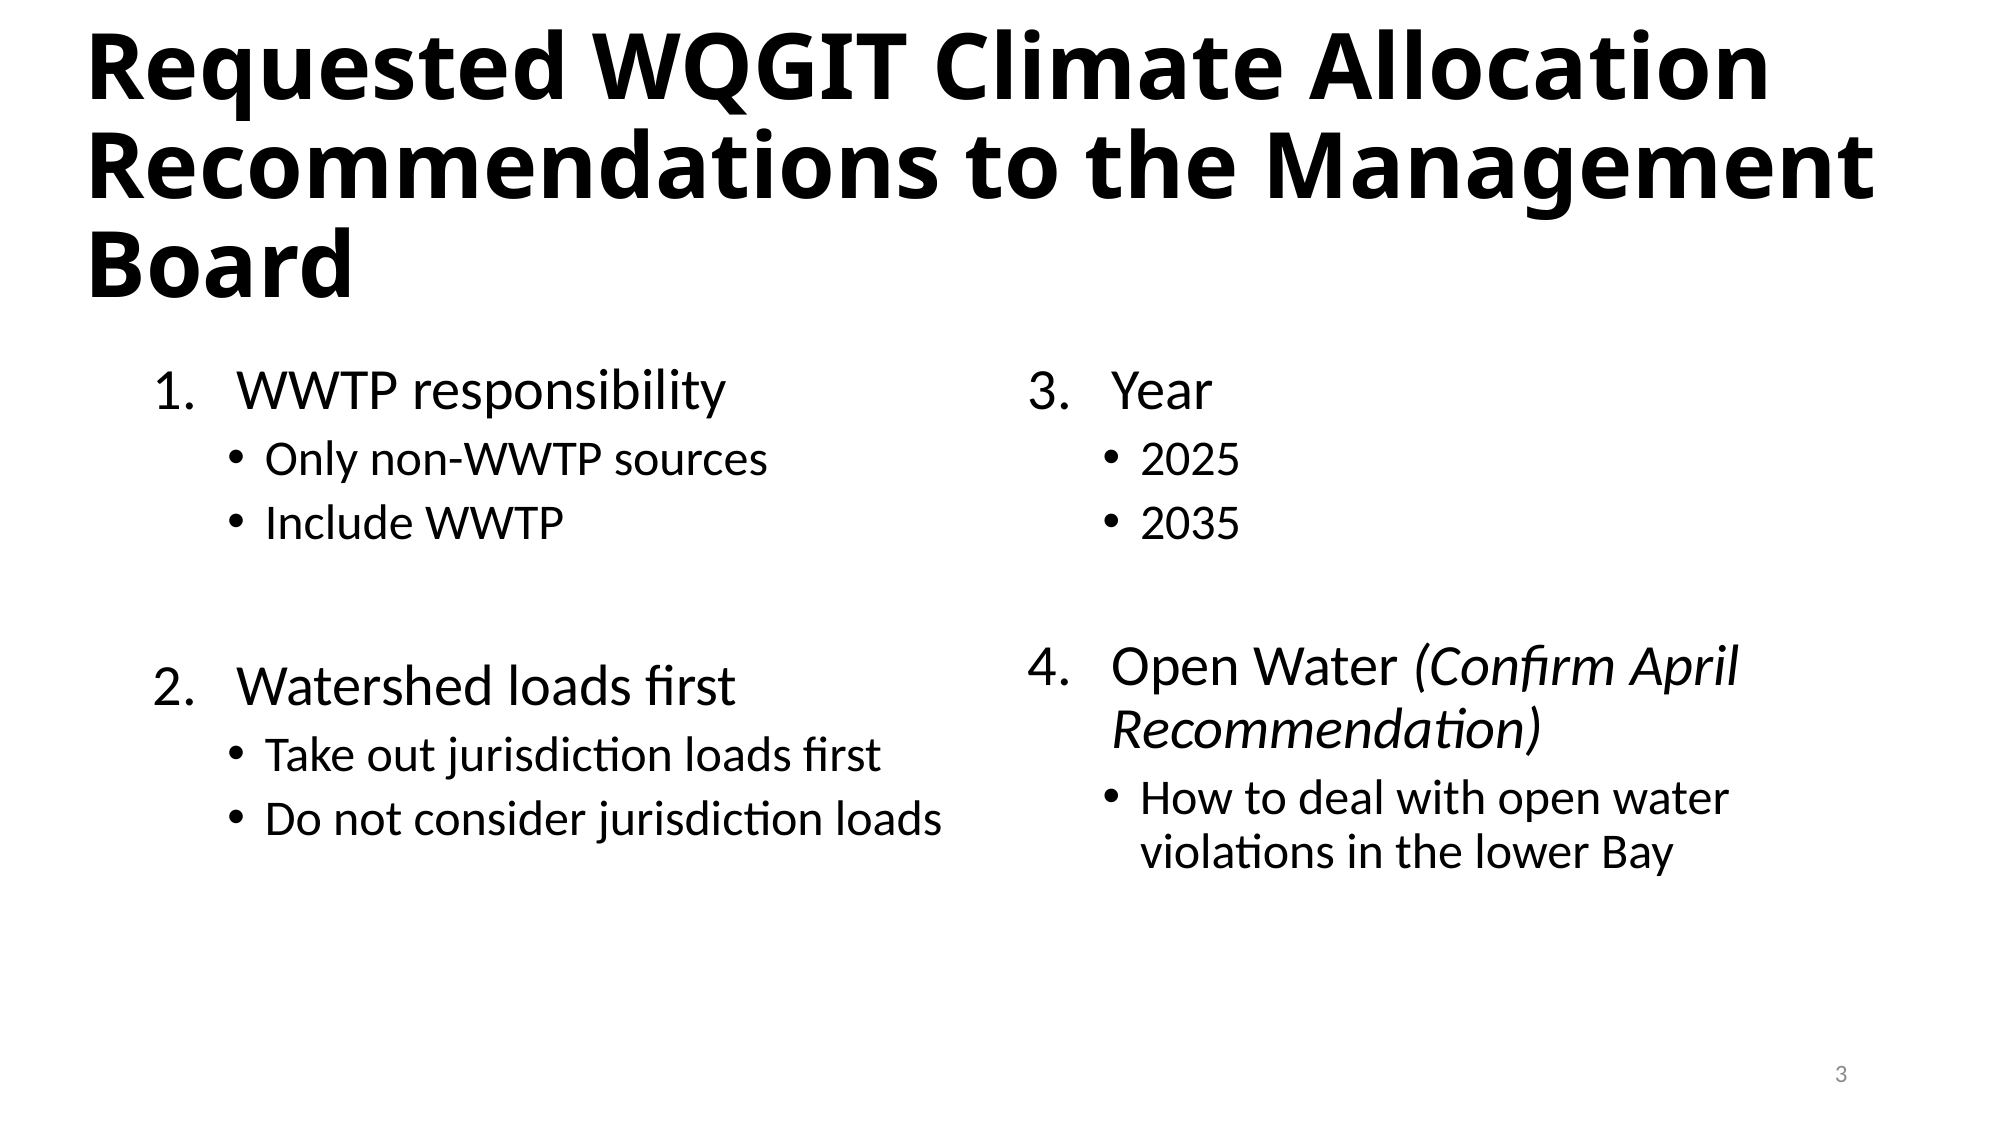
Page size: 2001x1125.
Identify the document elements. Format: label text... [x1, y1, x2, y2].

list Year 2025 2035 Open Water (Confirm April Recommendation) How to deal with open water violations in the lower Bay [1012, 351, 1863, 1066]
slide_number 3 [1412, 1042, 1863, 1103]
title Requested WQGIT Climate Allocation Recommendations to the Management Board [69, 59, 1963, 278]
list WWTP responsibility Only non-WWTP sources Include WWTP Watershed loads first Take out jurisdiction loads first Do not consider jurisdiction loads [137, 351, 988, 1066]
